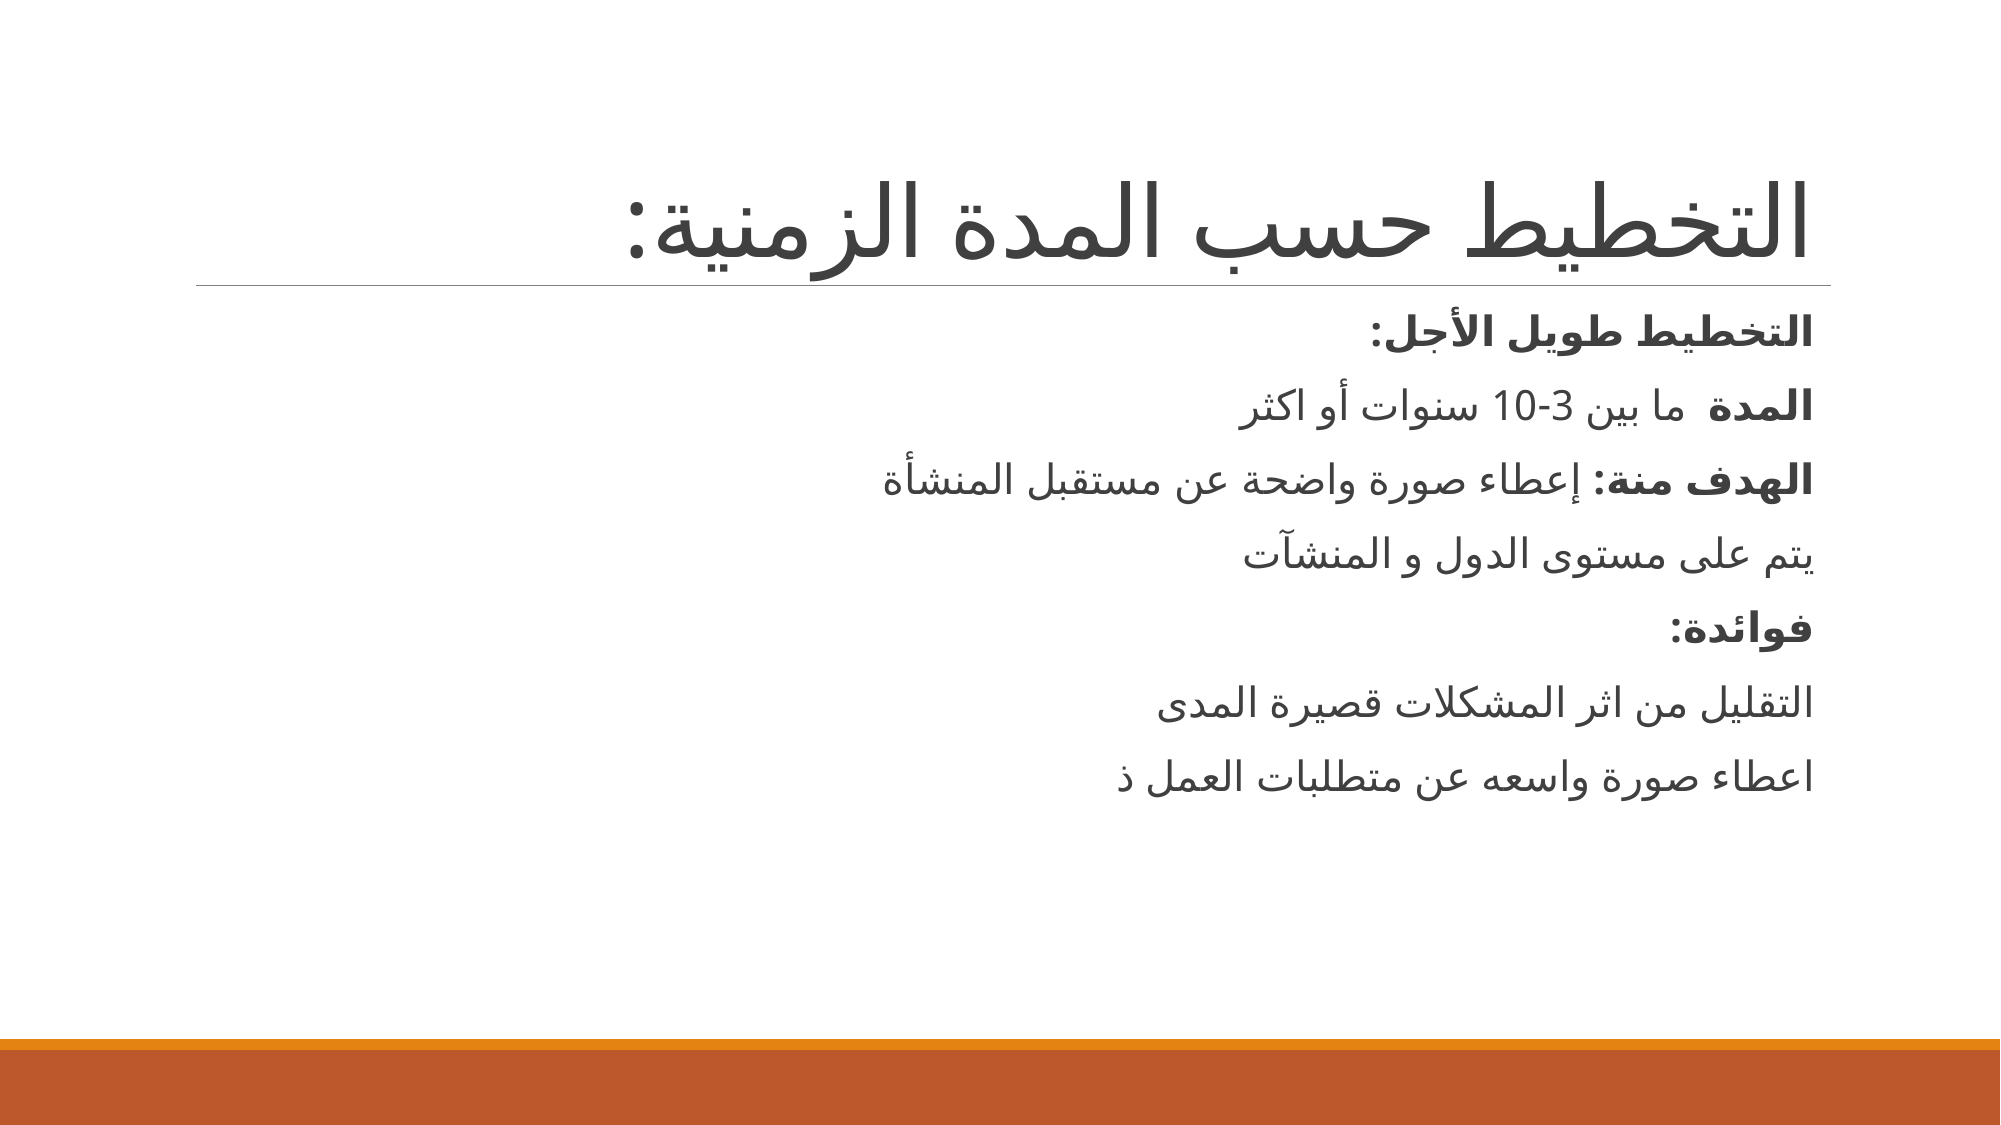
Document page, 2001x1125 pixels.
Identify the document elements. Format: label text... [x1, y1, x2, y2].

title التخطيط حسب المدة الزمنية: [180, 47, 1830, 285]
list التخطيط طويل الأجل: المدة ما بين 3-10 سنوات أو اكثر الهدف منة: إعطاء صورة واضحة عن مستقبل المنشأة يتم على مستوى الدول و المنشآت فوائدة: التقليل من اثر المشكلات قصيرة المدى اعطاء صورة واسعه عن متطلبات العمل ذ [180, 302, 1830, 963]
